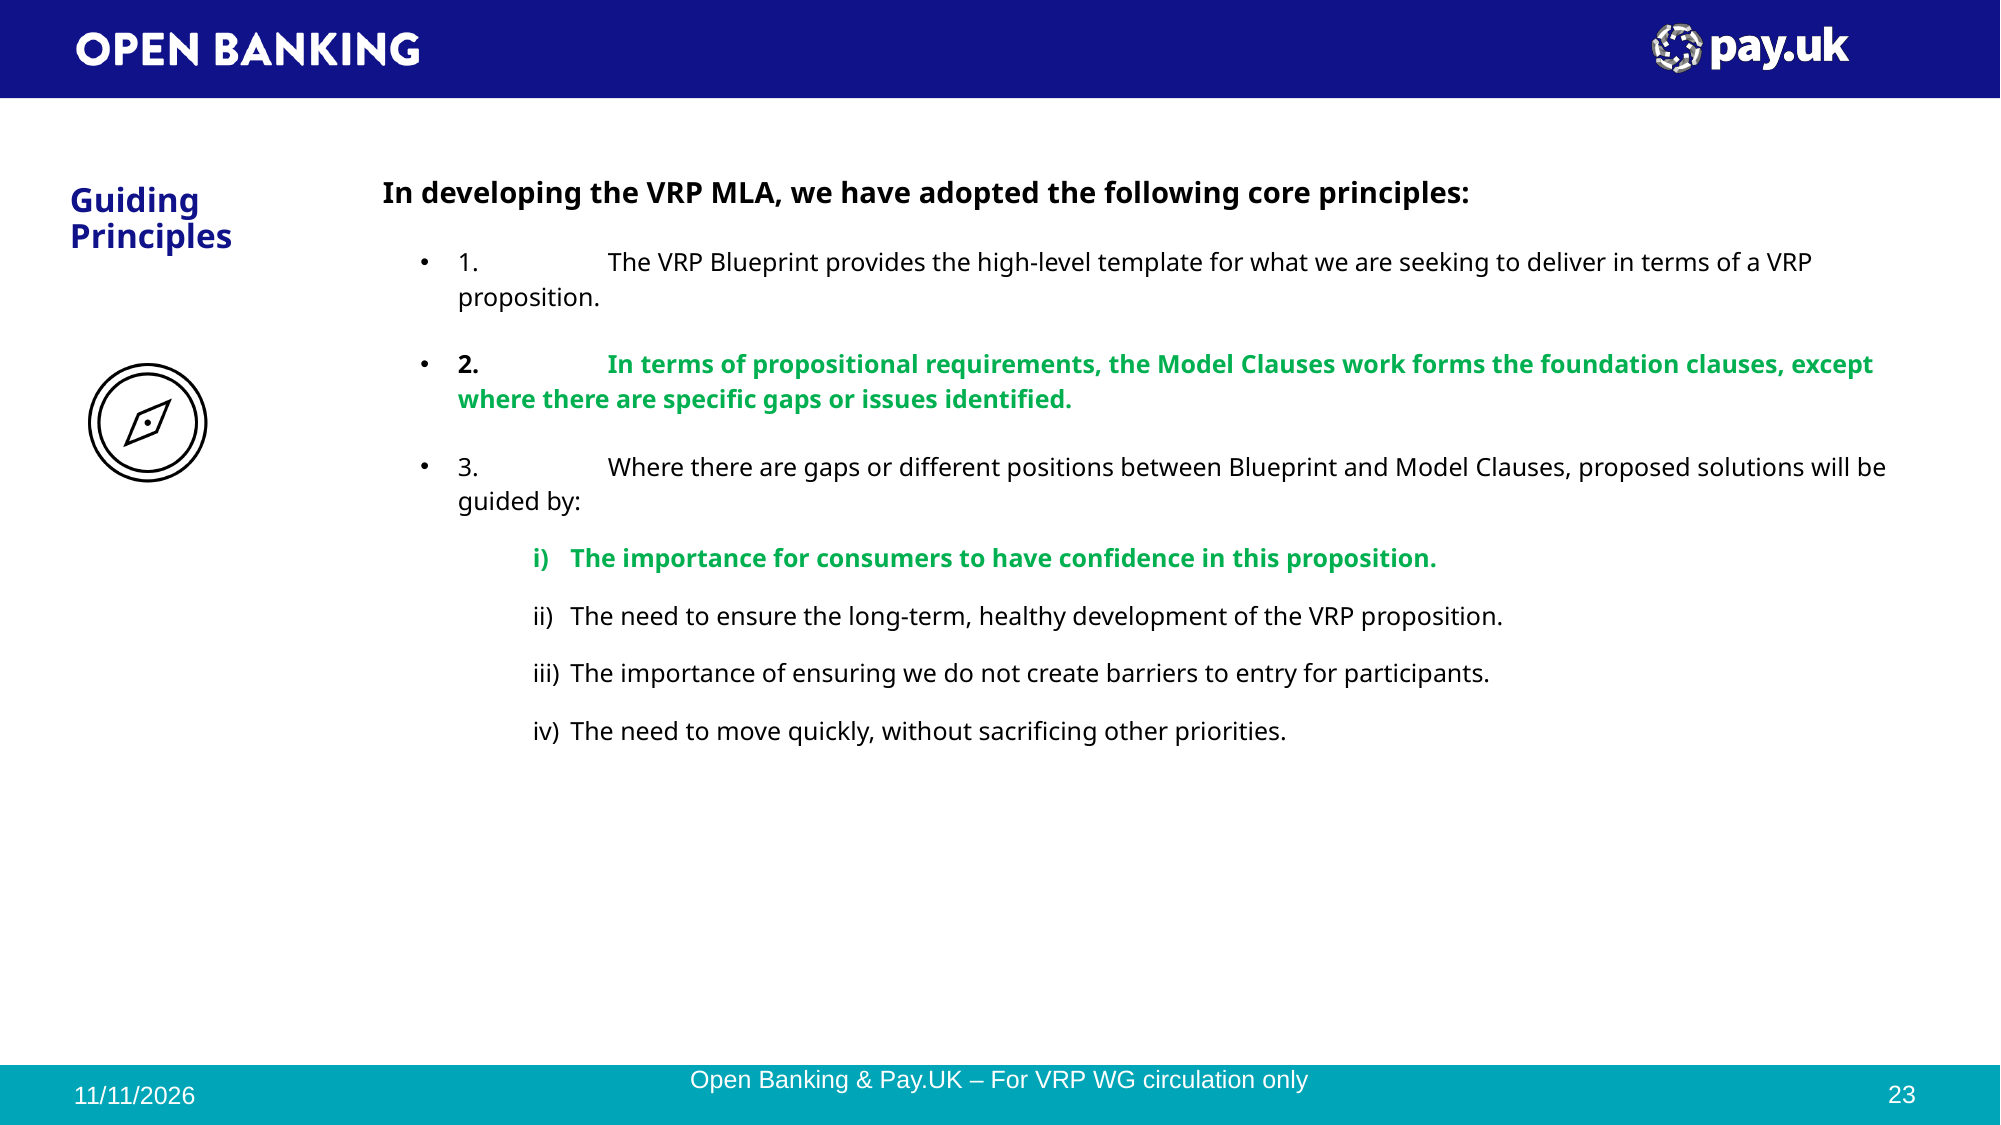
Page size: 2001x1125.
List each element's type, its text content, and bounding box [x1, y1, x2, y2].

picture [43, 0, 452, 99]
footer Open Banking & Pay.UK – For VRP WG circulation only [662, 1064, 1338, 1124]
title Guiding Principles [54, 176, 291, 453]
picture [72, 347, 223, 498]
slide_number 23 [1412, 1064, 1932, 1124]
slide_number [59, 1065, 509, 1125]
list In developing the VRP MLA, we have adopted the following core principles: 1. The VRP Blueprint provides the high-level template for what we are seeking to deliver in terms of a VRP proposition. 2. In terms of propositional requirements, the Model Clauses work forms the foundation clauses, except where there are specific gaps or issues identified. 3. Where there are gaps or different positions between Blueprint and Model Clauses, proposed solutions will be guided by: The importance for consumers to have confidence in this proposition. The need to ensure the long-term, healthy development of the VRP proposition. The importance of ensuring we do not create barriers to entry for participants. The need to move quickly, without sacrificing other priorities. [367, 176, 1925, 1017]
picture [1644, 12, 1856, 78]
